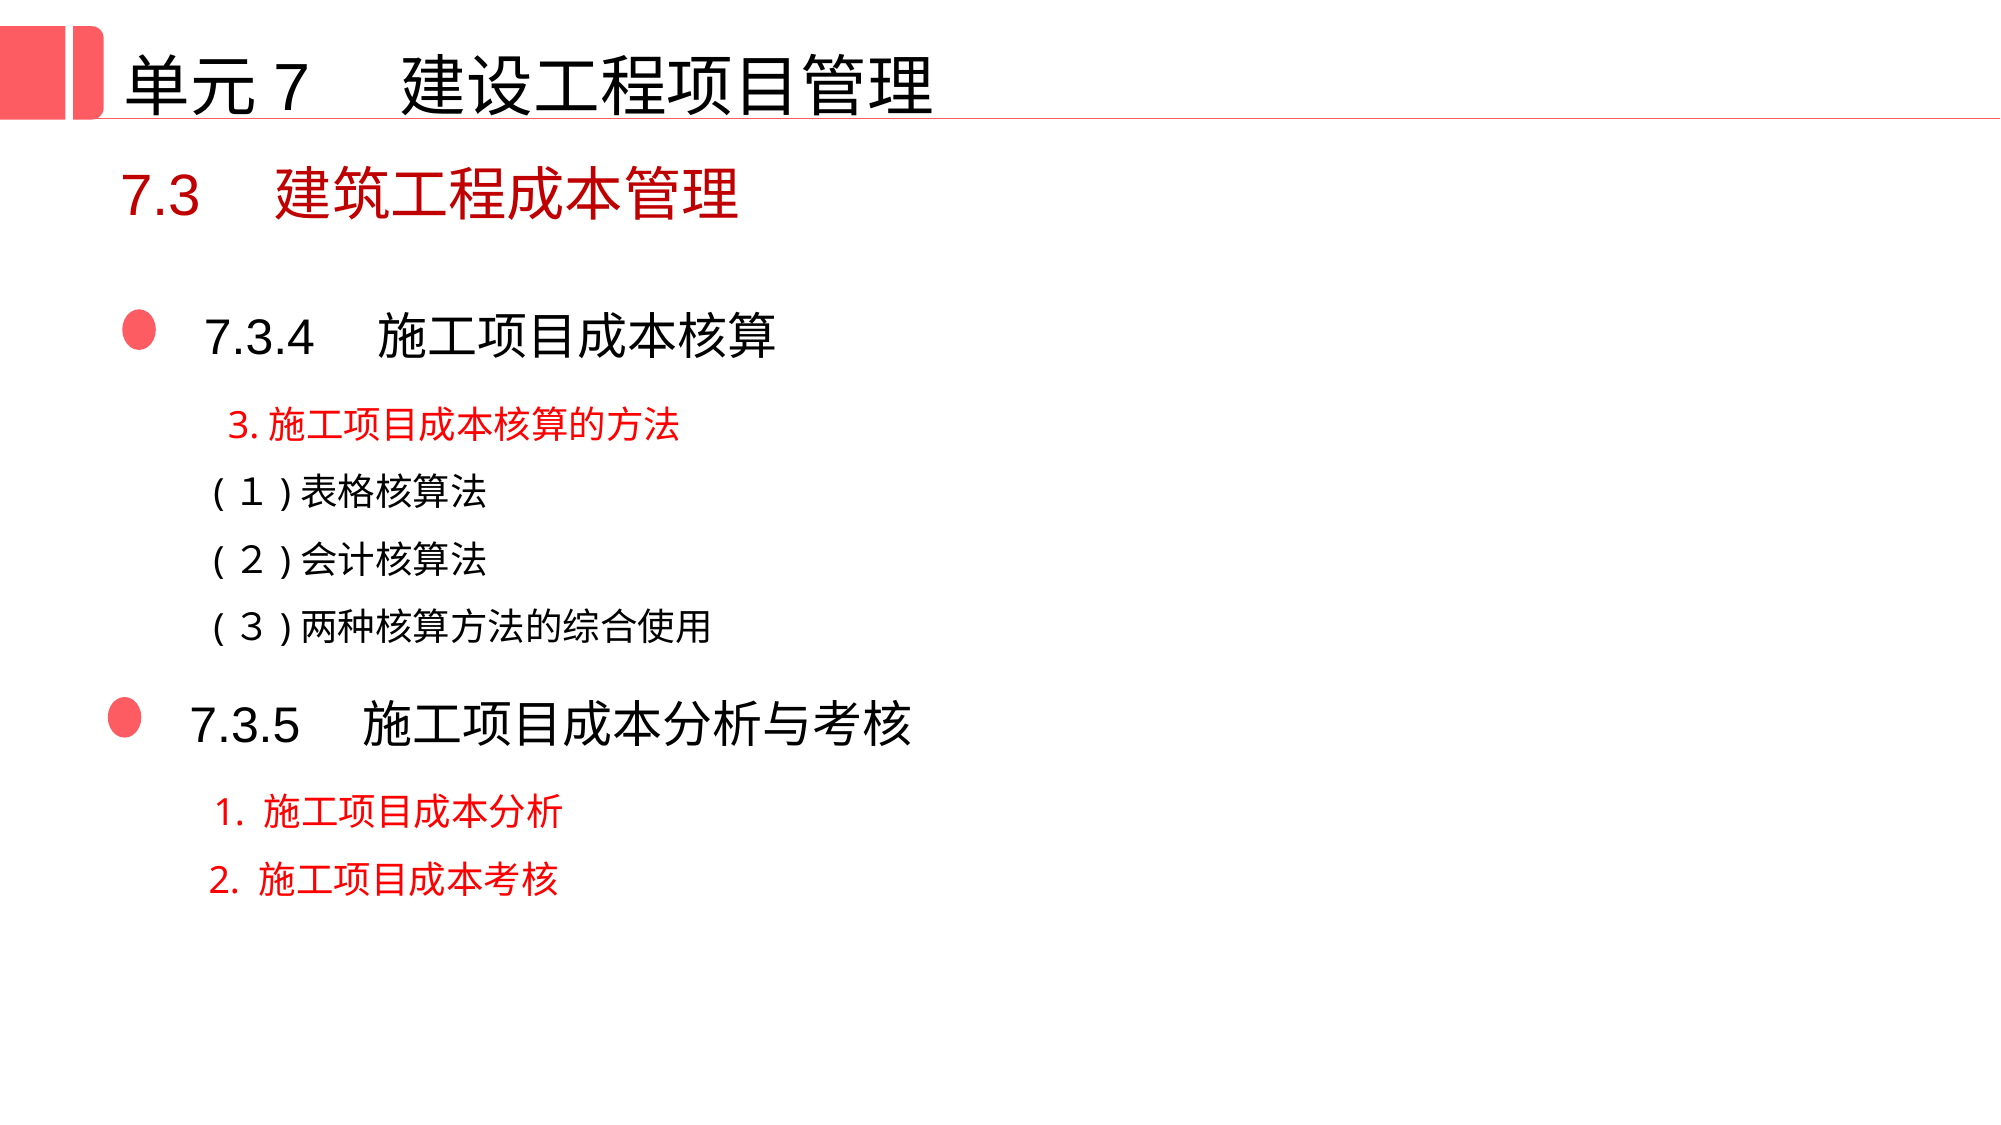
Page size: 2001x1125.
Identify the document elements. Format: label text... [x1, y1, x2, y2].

text_box 1. 施工项目成本分析 2. 施工项目成本考核 [140, 758, 1740, 909]
text_box 7.3.5 施工项目成本分析与考核 [174, 684, 1162, 758]
text_box 7.3.4 施工项目成本核算 [189, 297, 1177, 370]
text_box 7.3 建筑工程成本管理 [105, 149, 755, 235]
text_box [107, 696, 142, 738]
text_box [122, 309, 156, 350]
list 单元7 建设工程项目管理 [108, 12, 1891, 248]
text_box 3.施工项目成本核算的方法 (１)表格核算法 (２)会计核算法 (３)两种核算方法的综合使用 [154, 370, 1755, 656]
